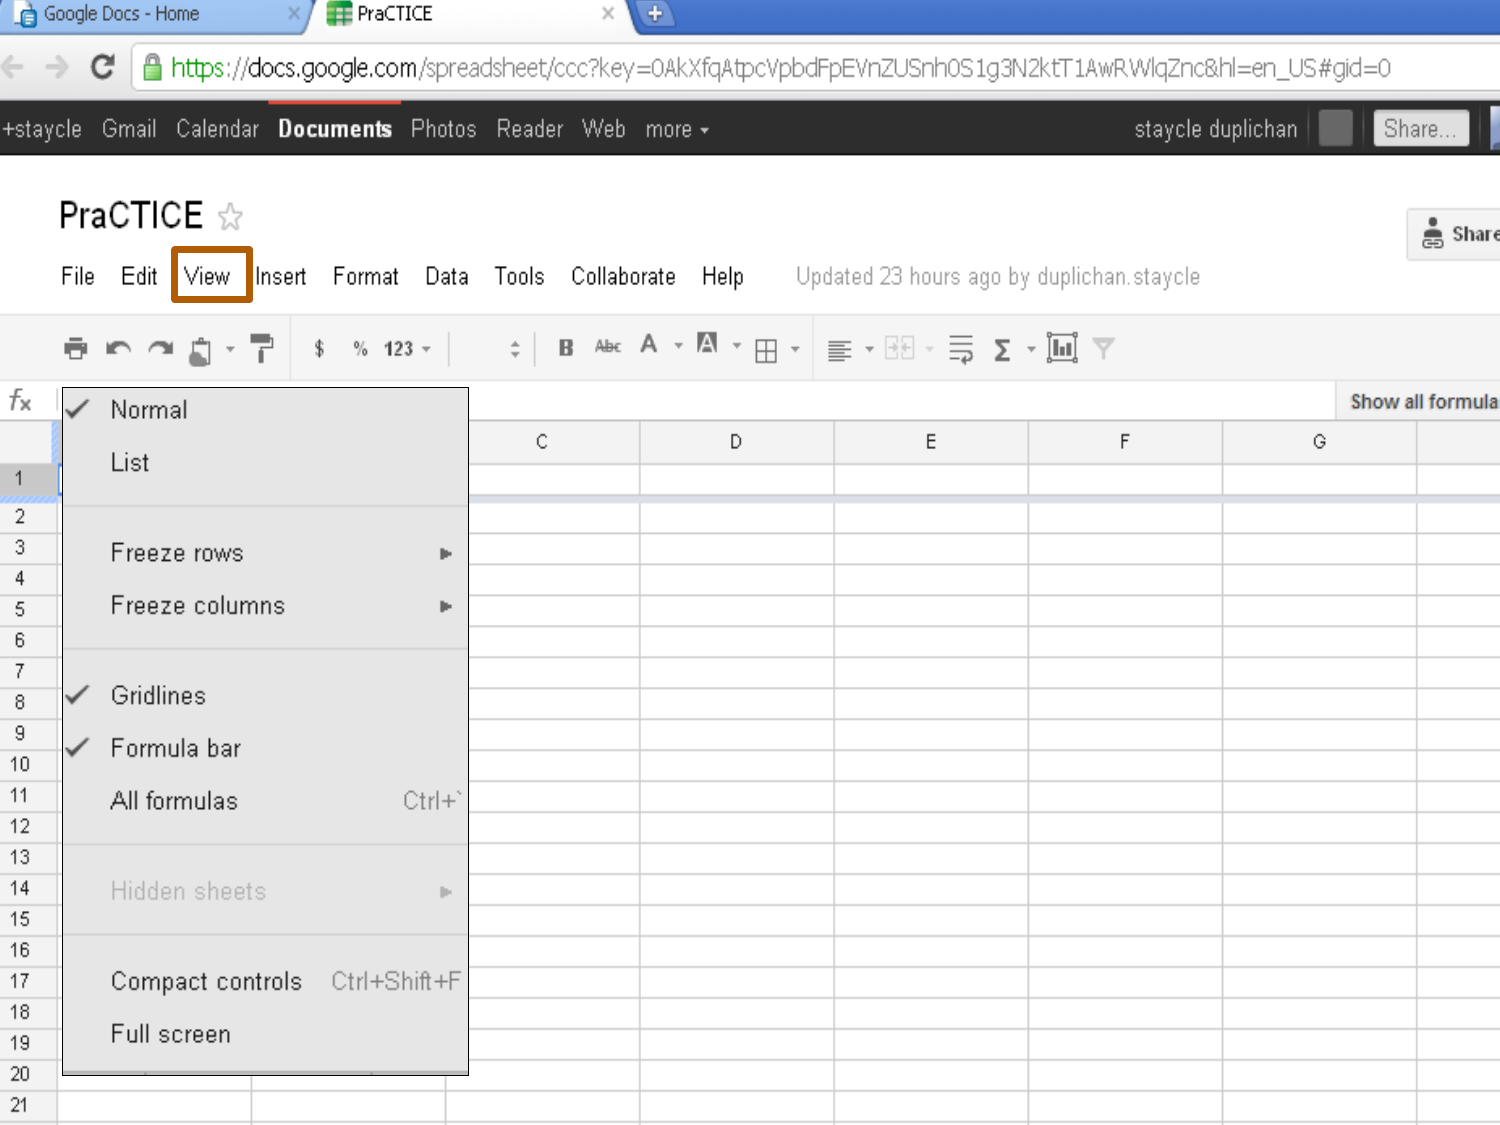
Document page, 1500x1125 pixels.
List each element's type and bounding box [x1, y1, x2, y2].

list [0, 0, 1500, 1125]
picture [62, 387, 469, 1076]
